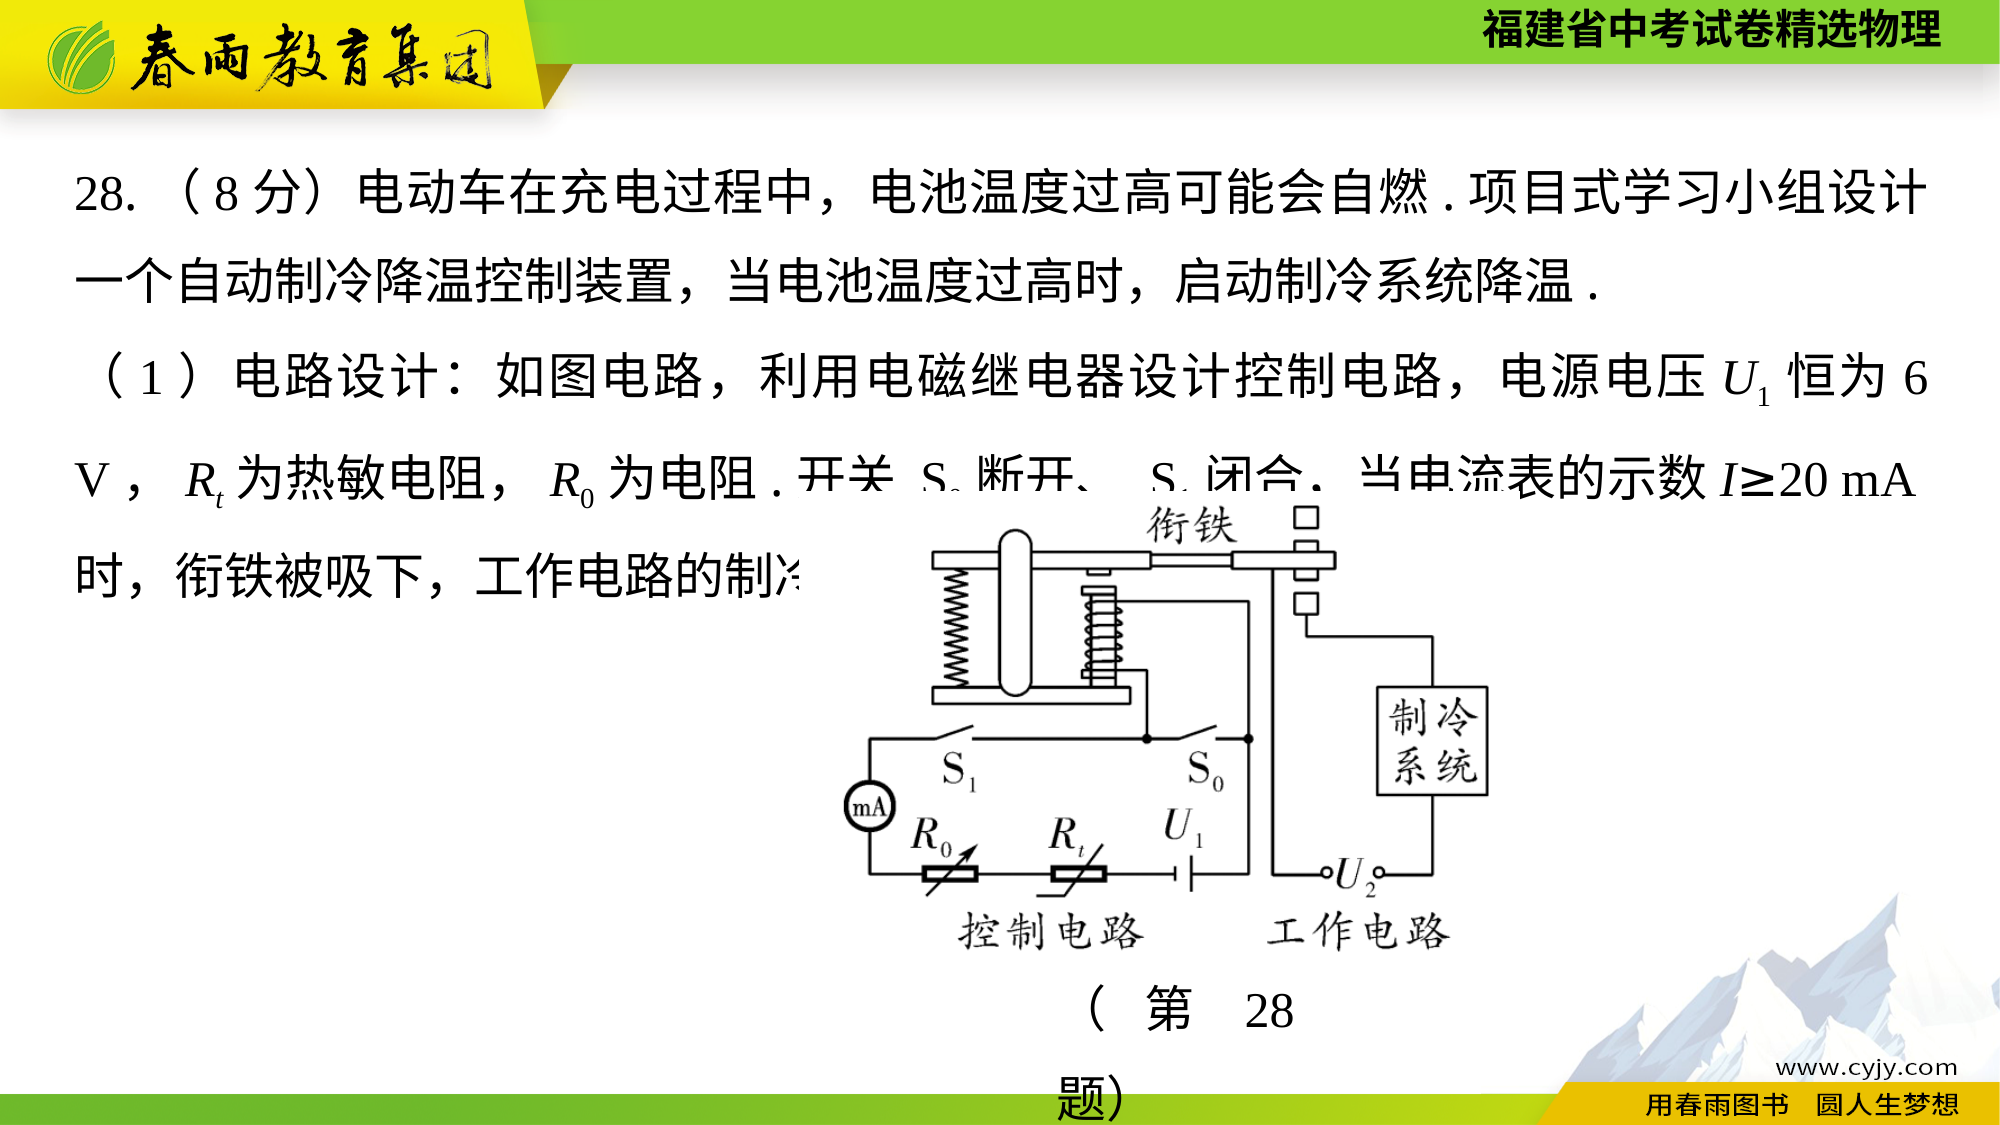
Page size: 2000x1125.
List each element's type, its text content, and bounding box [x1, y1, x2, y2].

text_box （第28题） [1041, 964, 1322, 1046]
list 28.（8分）电动车在充电过程中，电池温度过高可能会自燃.项目式学习小组设计一个自动制冷降温控制装置，当电池温度过高时，启动制冷系统降温. （1）电路设计：如图电路，利用电磁继电器设计控制电路，电源电压U1恒为6 V，Rt为热敏电阻，R0为电阻.开关 S0断开、 S1闭合，当电流表的示数I≥20 mA时，衔铁被吸下，工作电路的制冷系统启动. [59, 122, 1944, 592]
picture [0, 0, 2000, 1125]
